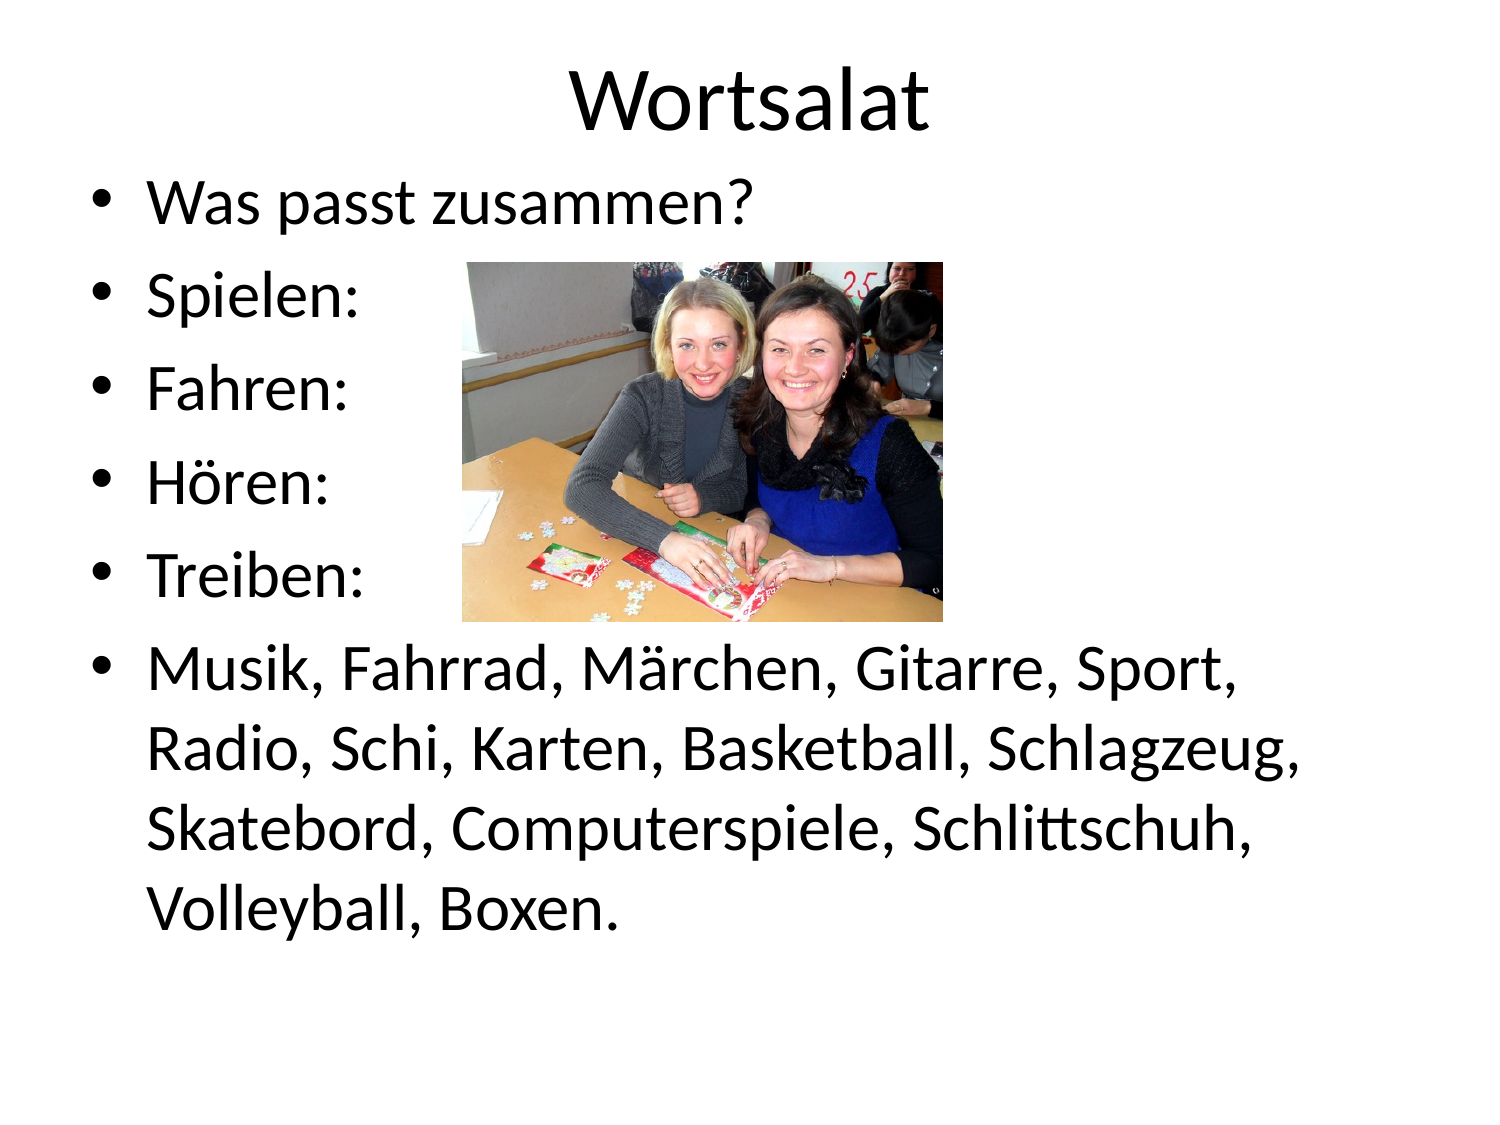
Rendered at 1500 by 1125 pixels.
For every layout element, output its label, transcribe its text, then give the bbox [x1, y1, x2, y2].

list Was passt zusammen? Spielen: Fahren: Hören: Treiben: Musik, Fahrrad, Märchen, Gitarre, Sport, Radio, Schi, Karten, Basketball, Schlagzeug, Skatebord, Computerspiele, Schlittschuh, Volleyball, Boxen. [75, 149, 1425, 1005]
picture [462, 262, 943, 623]
title Wortsalat [75, 24, 1425, 149]
